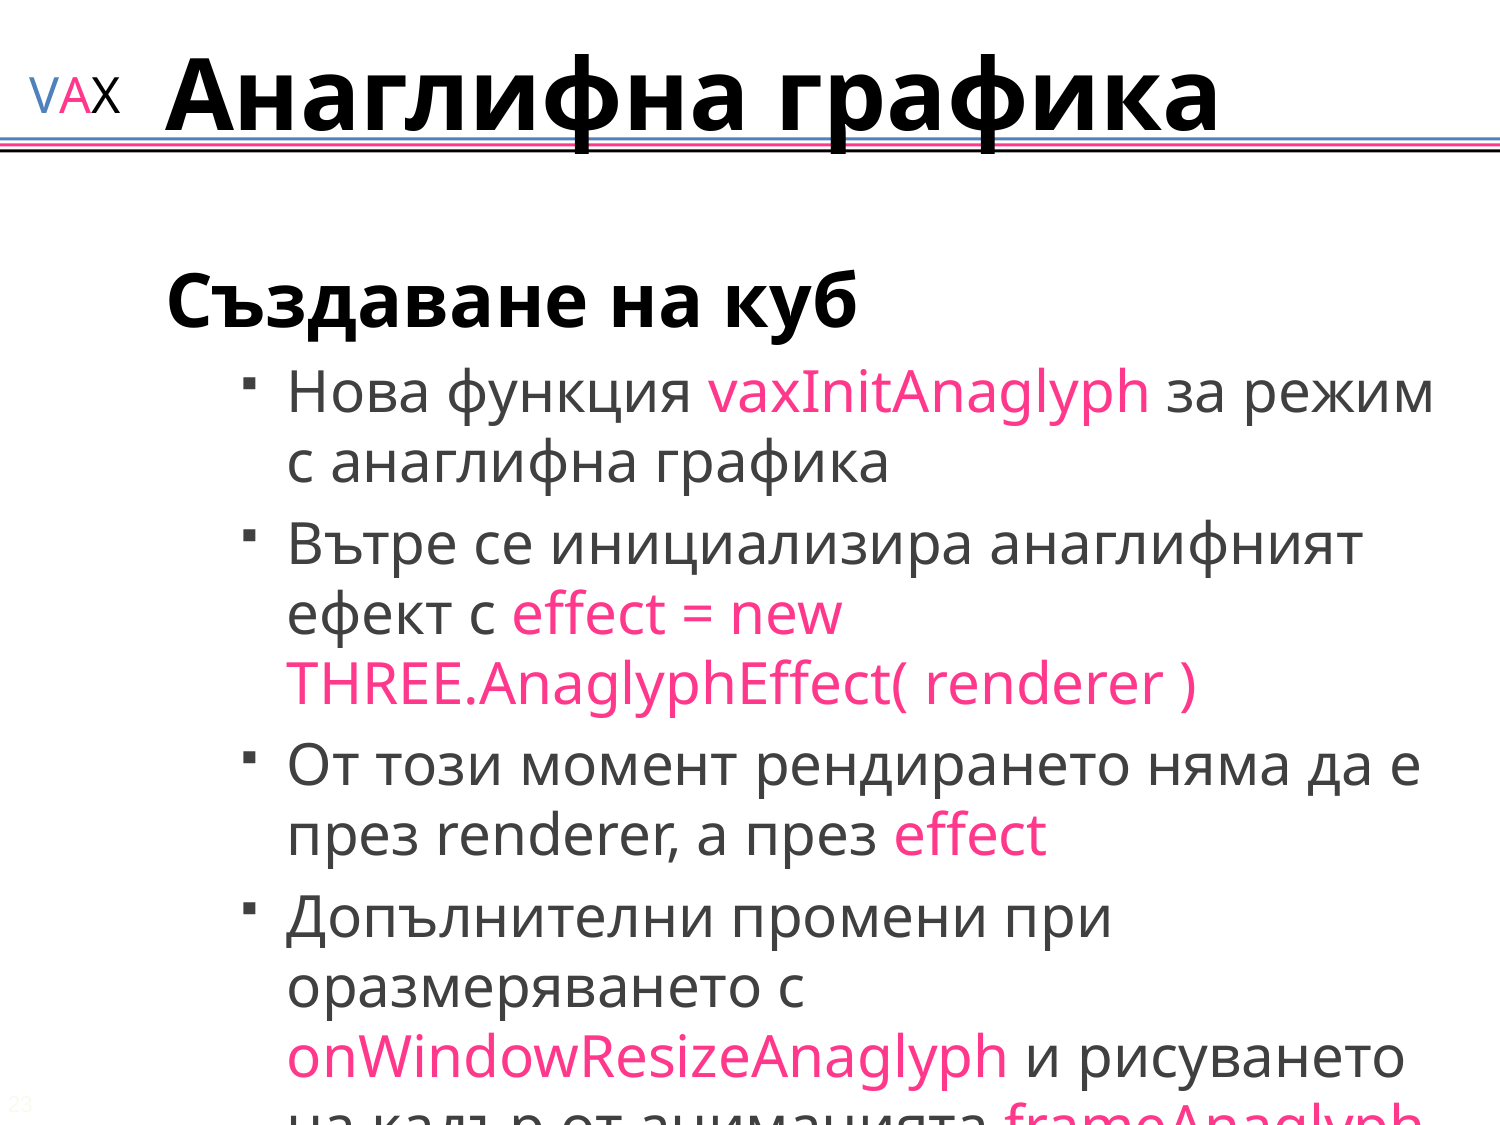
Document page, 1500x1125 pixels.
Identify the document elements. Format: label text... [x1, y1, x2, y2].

title Анаглифна графика [0, 37, 1500, 144]
list Създаване на куб Нова функция vaxInitAnaglyph за режим с анаглифна графика Вътре се инициализира анаглифният ефект с effect = new THREE.AnaglyphEffect( renderer ) От този момент рендирането няма да е през renderer, а през effect Допълнителни промени при оразмеряването с onWindowResizeAnaglyph и рисуването на кадър от анимацията frameAnaglyph [150, 200, 1488, 1113]
